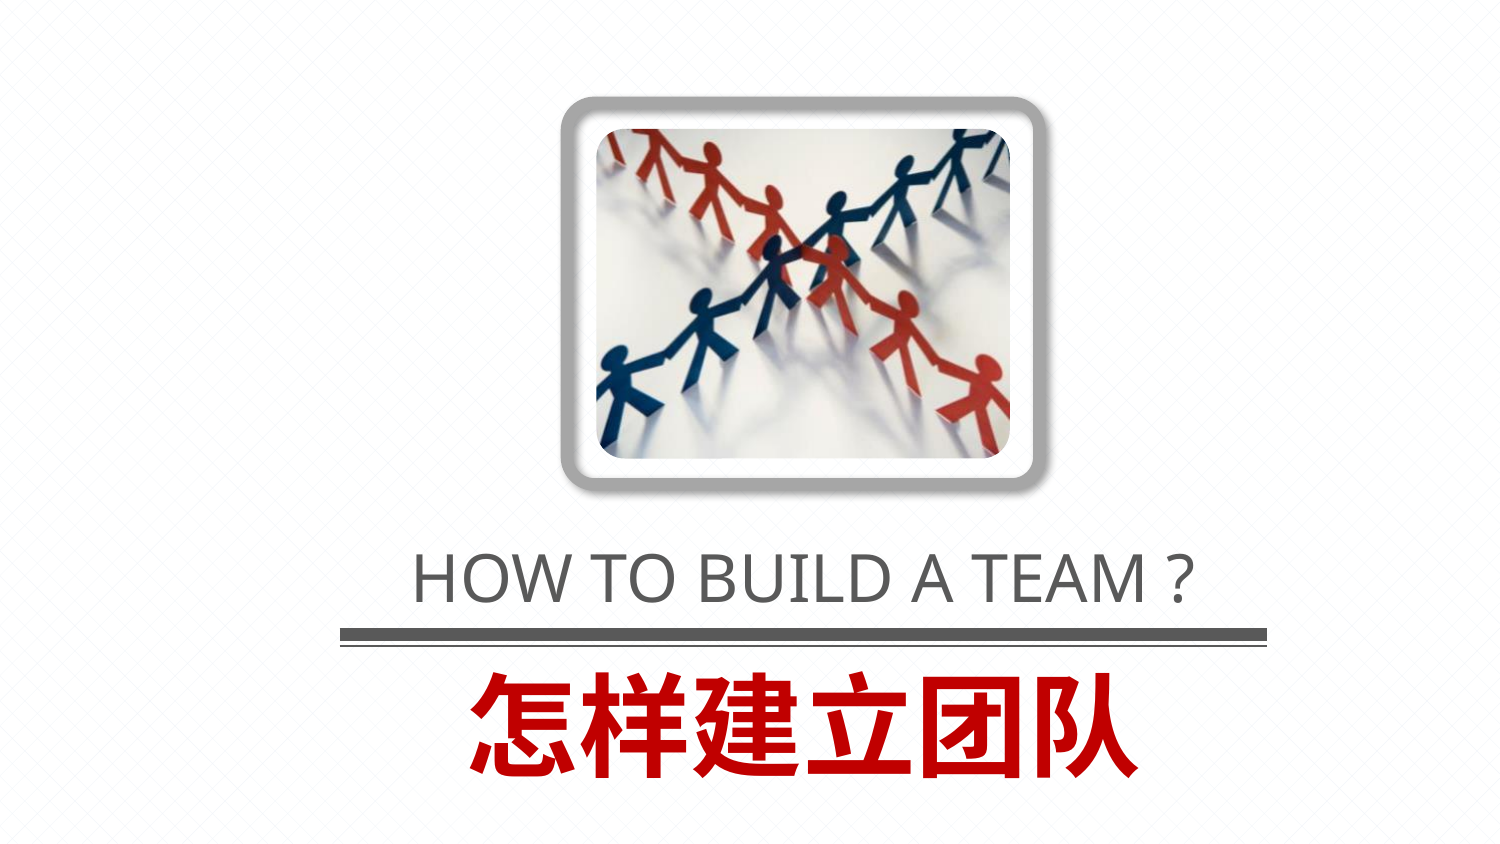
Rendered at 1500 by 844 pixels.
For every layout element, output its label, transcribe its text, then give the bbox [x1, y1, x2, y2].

picture [596, 128, 1010, 459]
text_box HOW TO BUILD A TEAM ? [330, 528, 1276, 623]
text_box [564, 100, 1042, 487]
text_box 怎样建立团队 [401, 654, 1205, 799]
